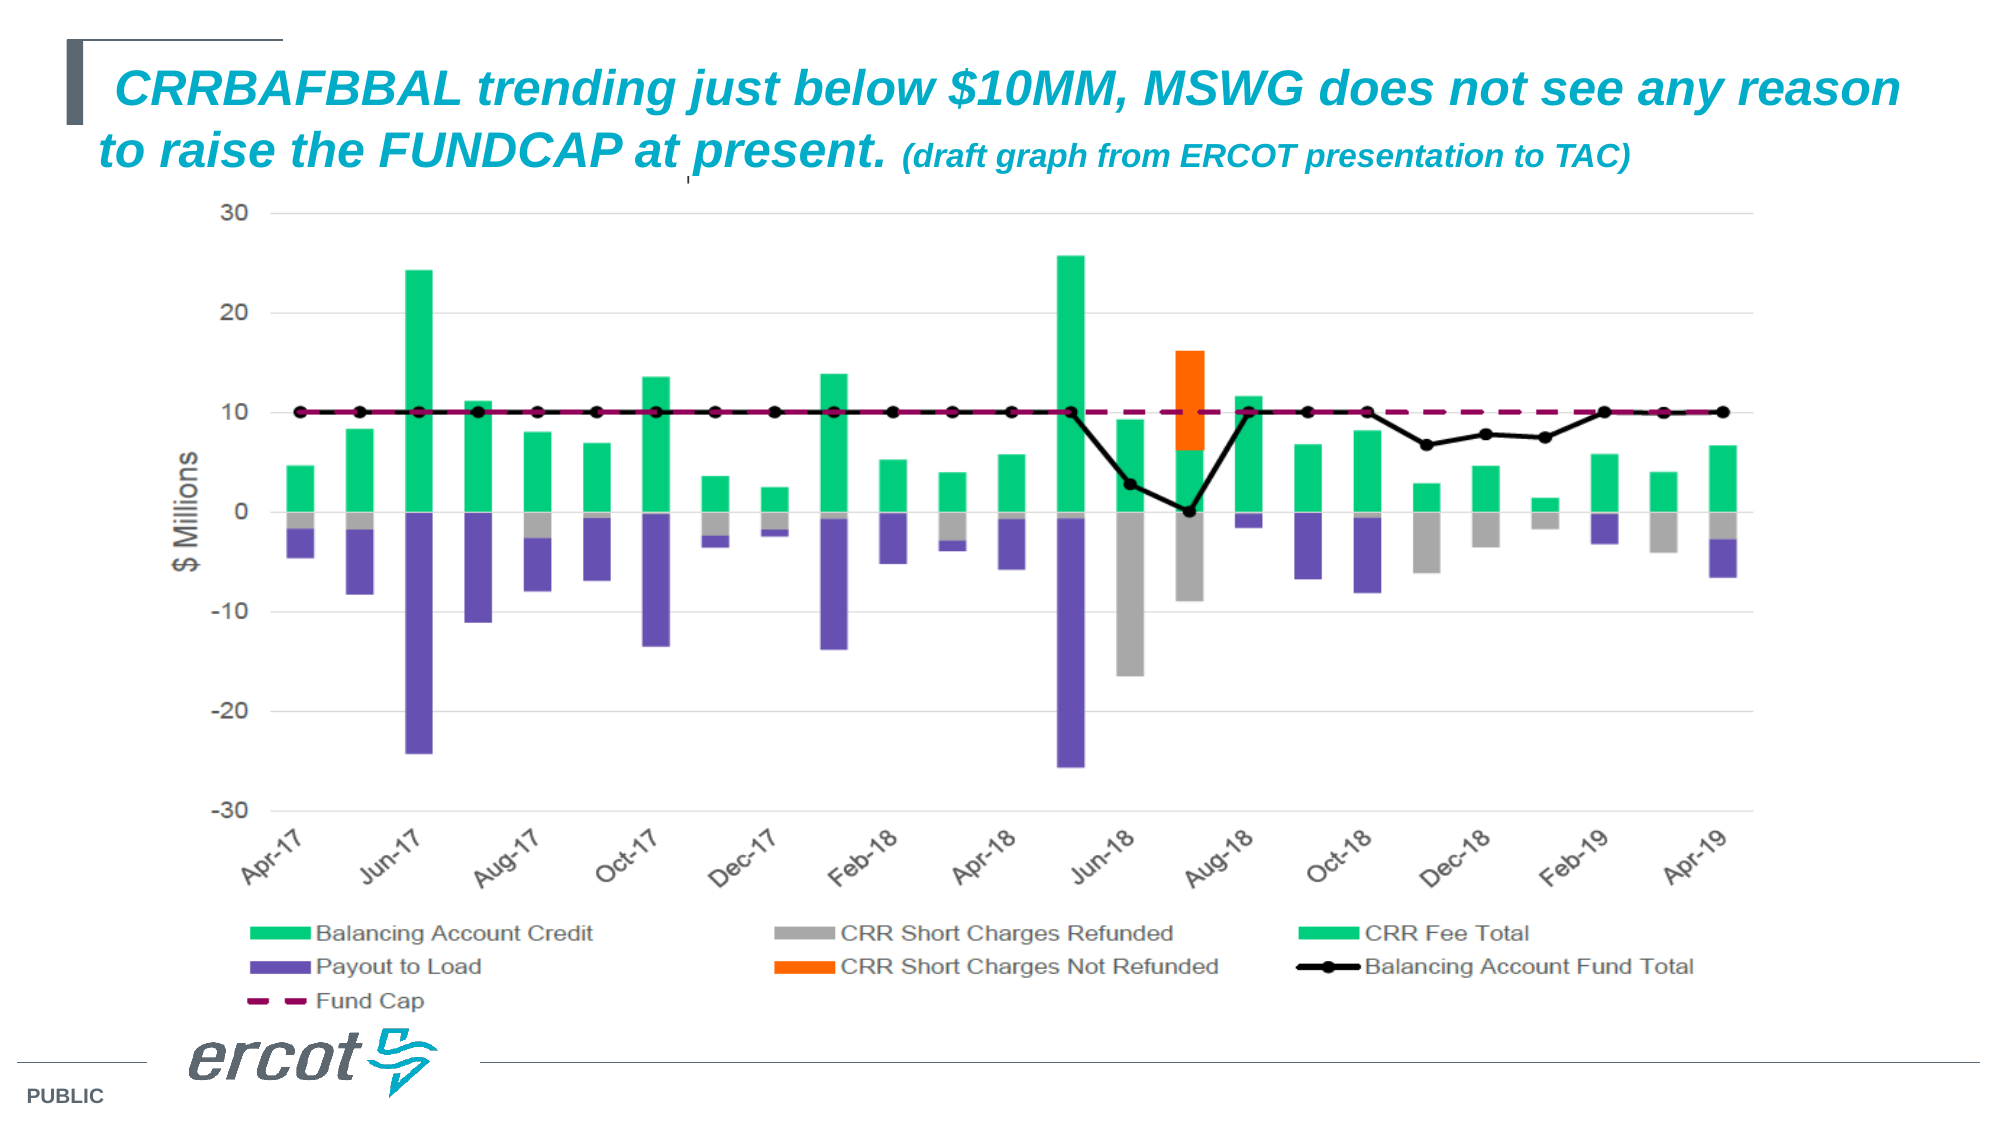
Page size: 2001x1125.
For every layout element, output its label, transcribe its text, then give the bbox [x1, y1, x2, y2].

picture [183, 1024, 442, 1100]
picture [162, 176, 1758, 1021]
title CRRBAFBBAL trending just below $10MM, MSWG does not see any reason to raise the FUNDCAP at present. (draft graph from ERCOT presentation to TAC) [83, 39, 1934, 997]
